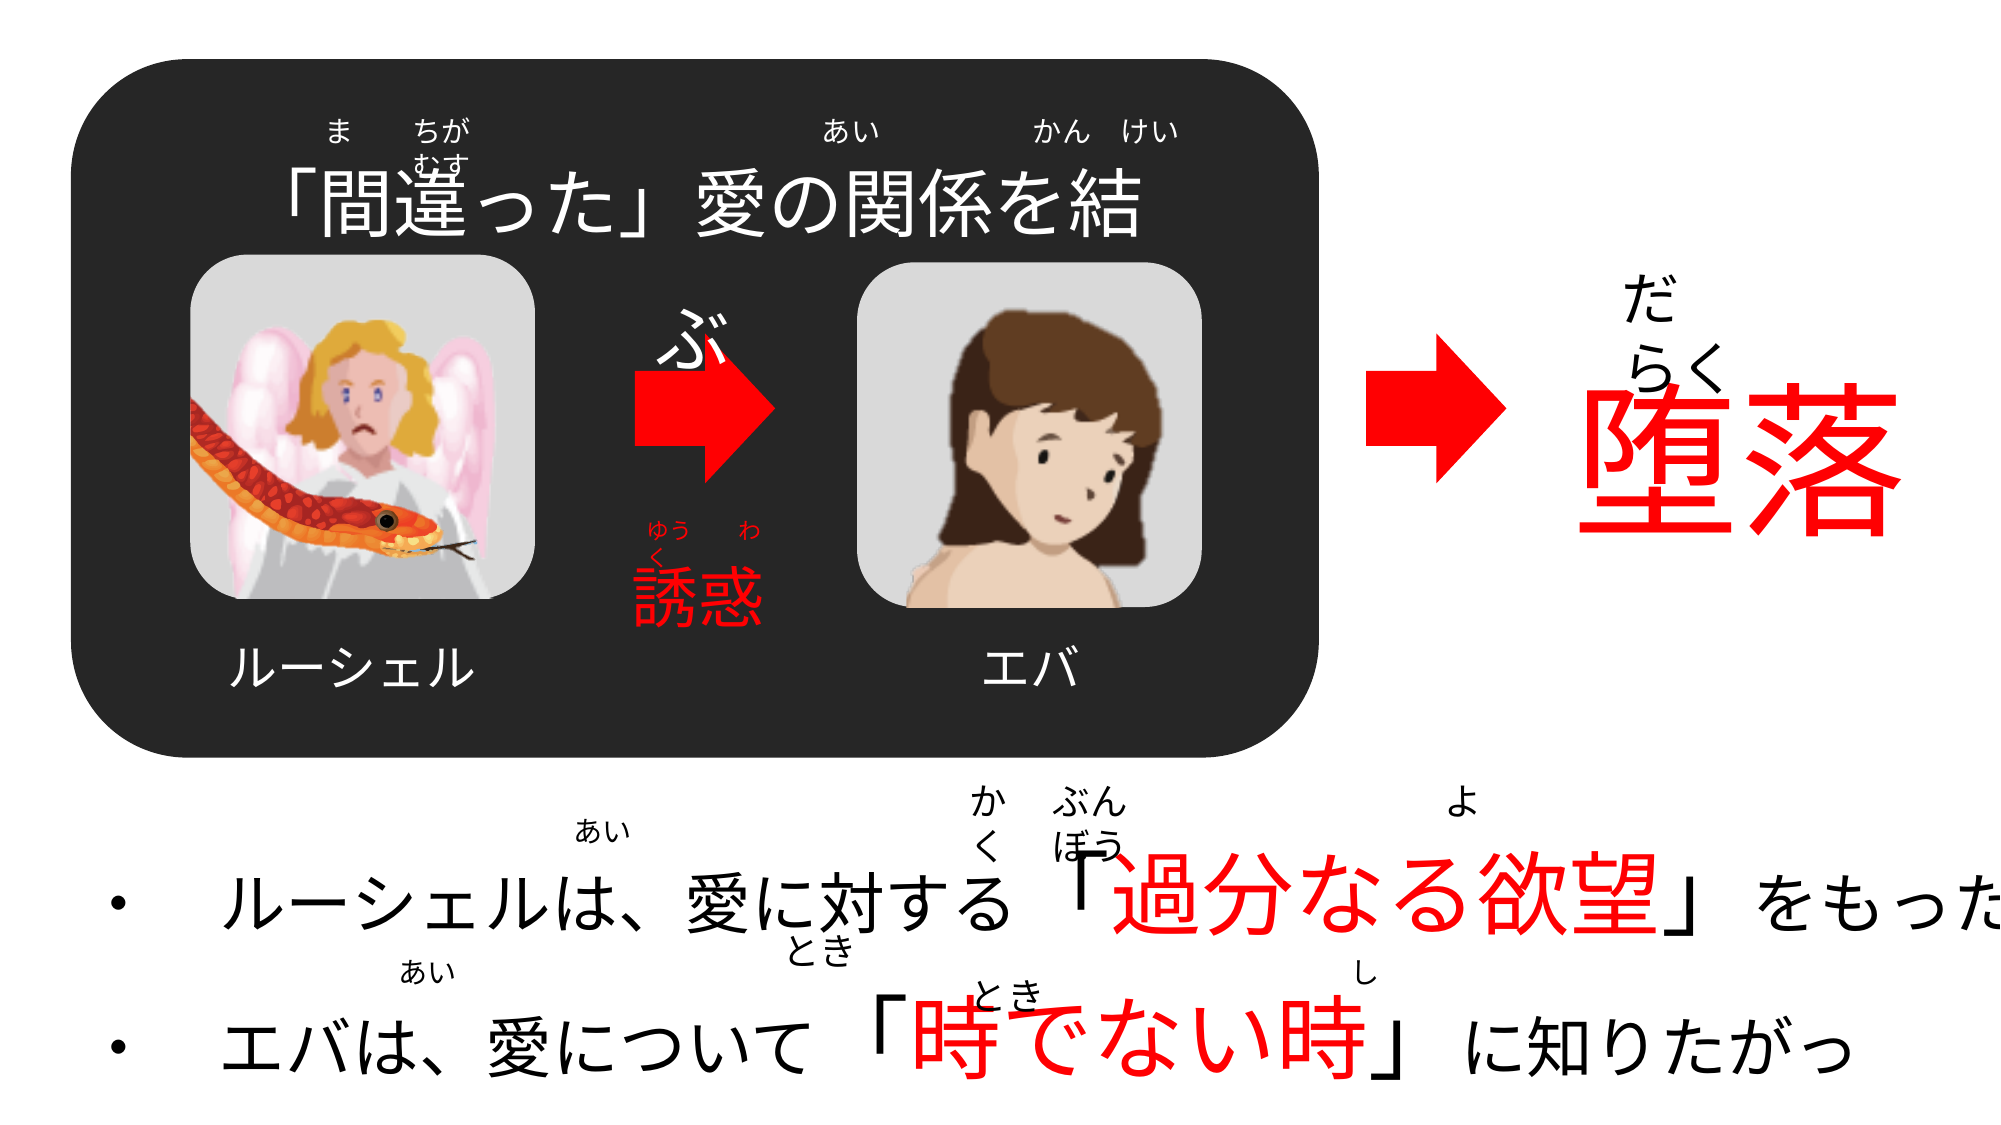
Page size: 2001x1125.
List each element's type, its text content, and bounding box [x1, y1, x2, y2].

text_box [574, 508, 822, 634]
text_box エバ [843, 599, 1217, 704]
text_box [132, 254, 571, 599]
text_box [1365, 330, 1508, 486]
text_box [857, 262, 1202, 608]
text_box [69, 58, 1320, 759]
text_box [70, 918, 1879, 1086]
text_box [210, 104, 1304, 244]
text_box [70, 770, 2000, 942]
text_box ルーシェル [165, 599, 539, 704]
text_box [1558, 249, 1930, 541]
text_box [633, 330, 777, 486]
